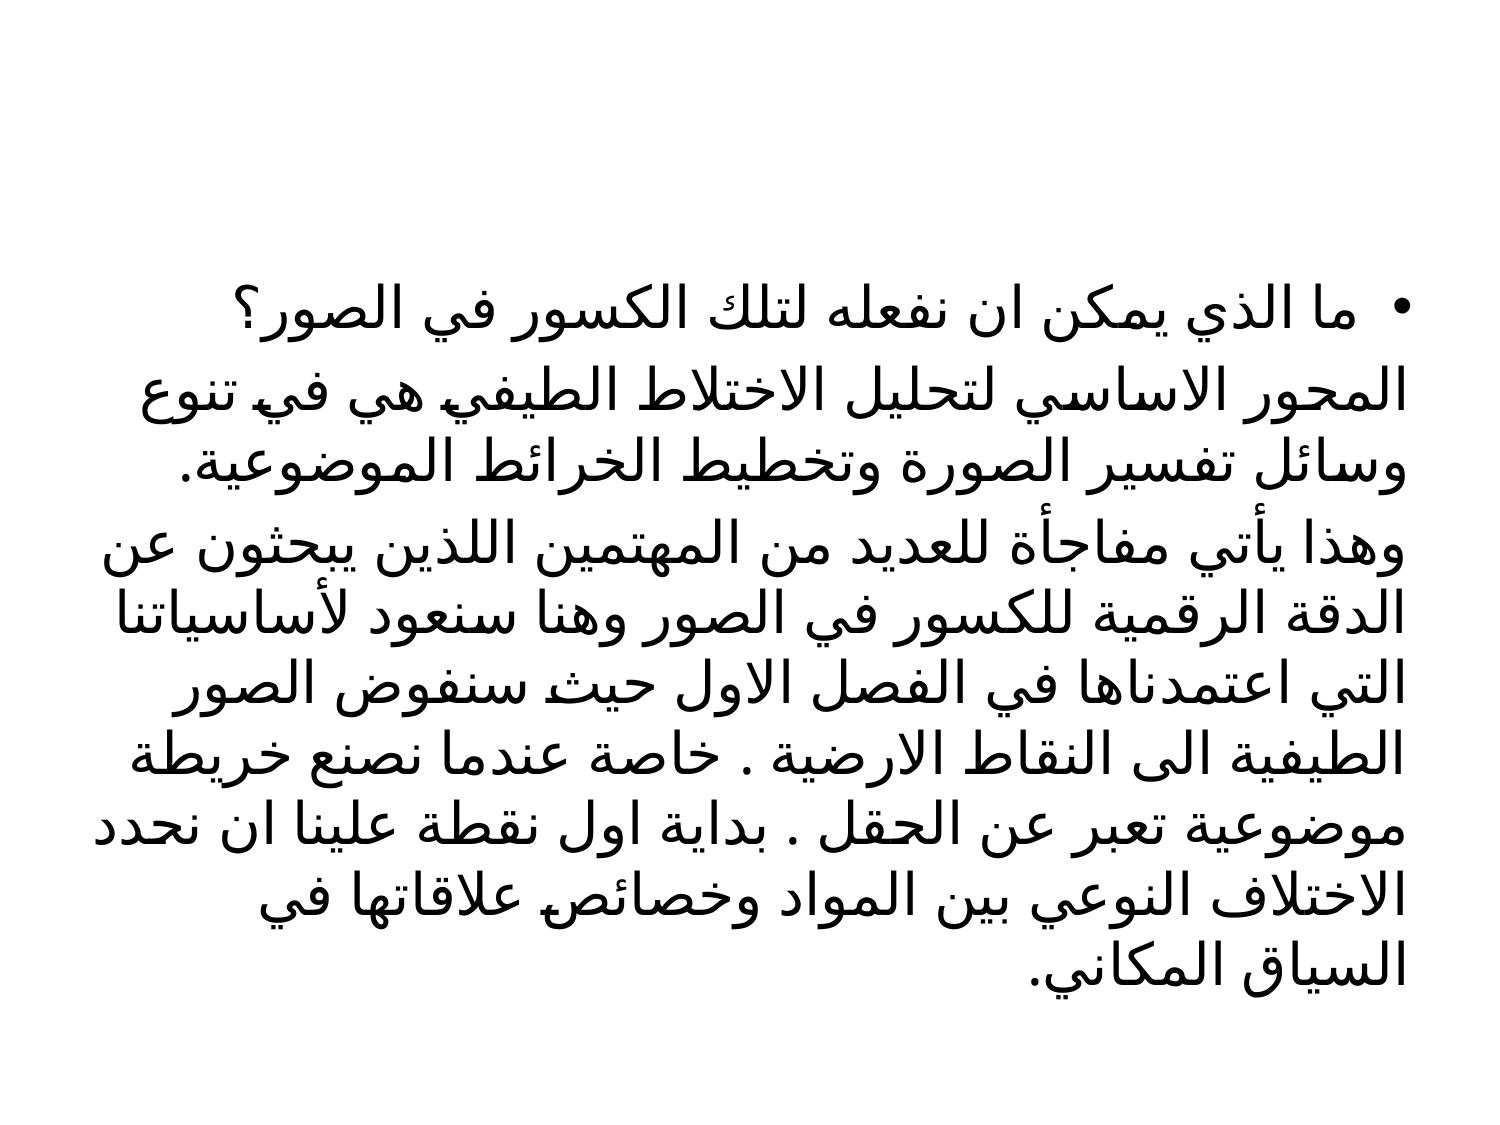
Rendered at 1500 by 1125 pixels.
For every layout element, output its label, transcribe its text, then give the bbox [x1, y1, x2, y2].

list ما الذي يمكن ان نفعله لتلك الكسور في الصور؟ المحور الاساسي لتحليل الاختلاط الطيفي هي في تنوع وسائل تفسير الصورة وتخطيط الخرائط الموضوعية. وهذا يأتي مفاجأة للعديد من المهتمين اللذين يبحثون عن الدقة الرقمية للكسور في الصور وهنا سنعود لأساسياتنا التي اعتمدناها في الفصل الاول حيث سنفوض الصور الطيفية الى النقاط الارضية . خاصة عندما نصنع خريطة موضوعية تعبر عن الحقل . بداية اول نقطة علينا ان نحدد الاختلاف النوعي بين المواد وخصائص علاقاتها في السياق المكاني. [75, 262, 1425, 1005]
